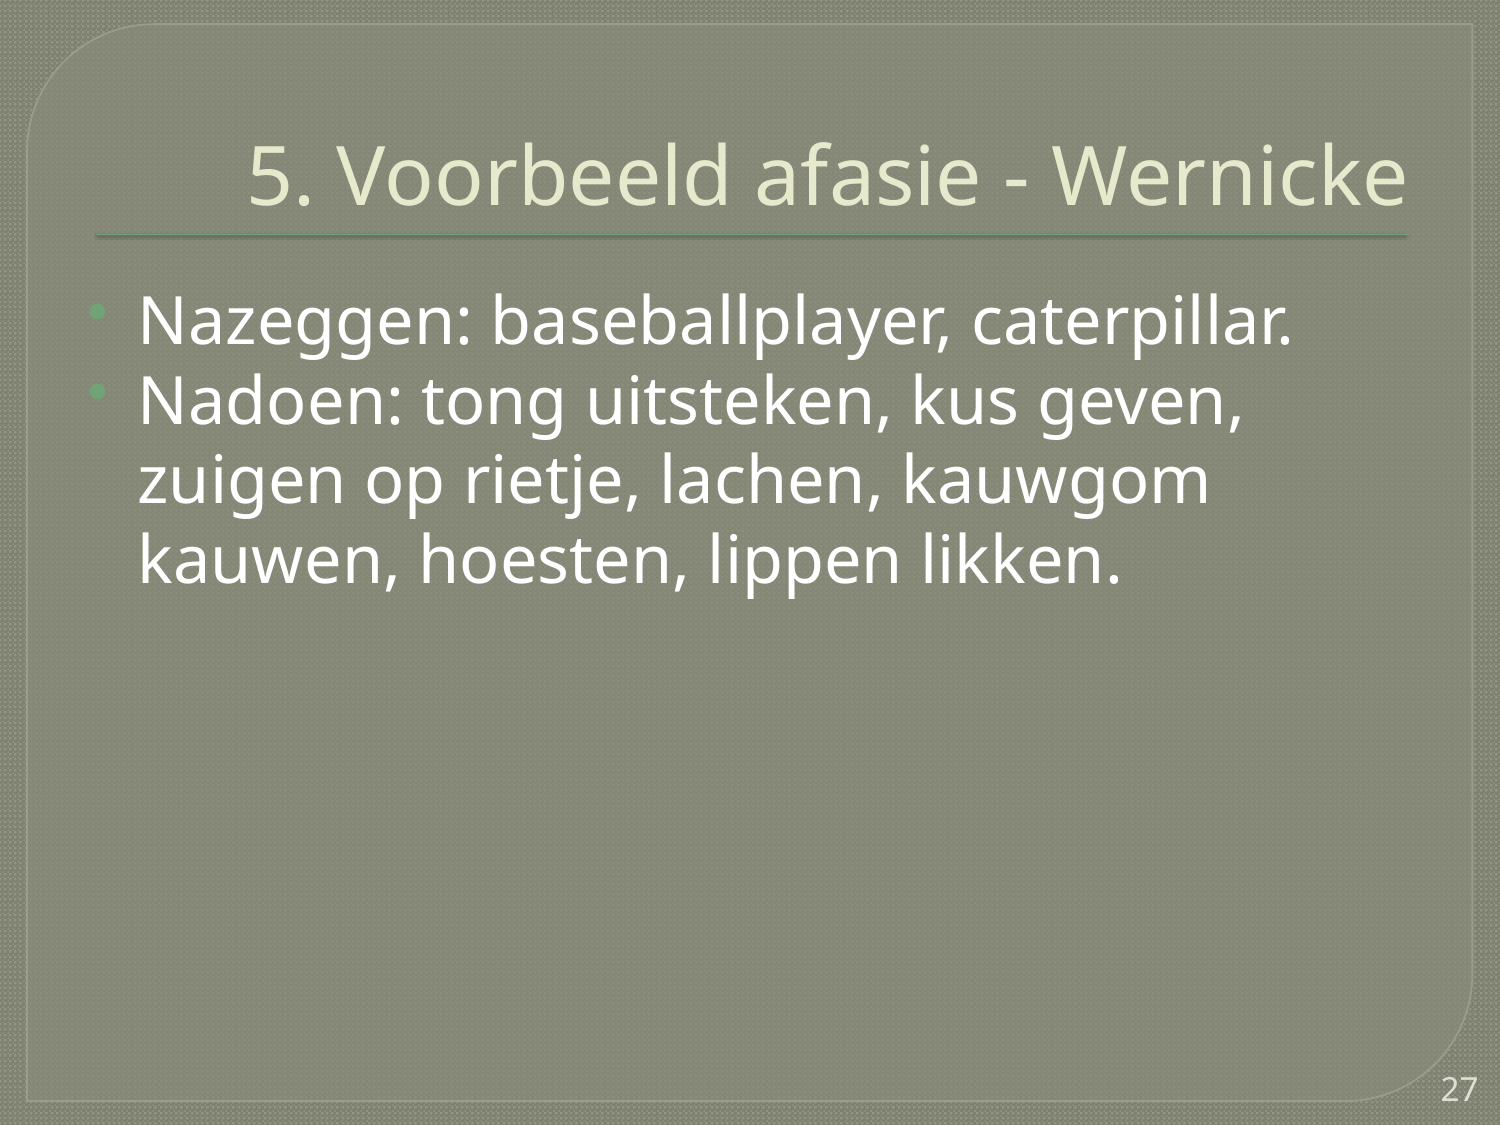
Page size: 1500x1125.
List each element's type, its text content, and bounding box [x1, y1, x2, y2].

title 5. Voorbeeld afasie - Wernicke [75, 41, 1425, 230]
list Nazeggen: baseballplayer, caterpillar. Nadoen: tong uitsteken, kus geven, zuigen op rietje, lachen, kauwgom kauwen, hoesten, lippen likken. [75, 270, 1425, 1013]
slide_number 27 [1417, 1068, 1494, 1114]
